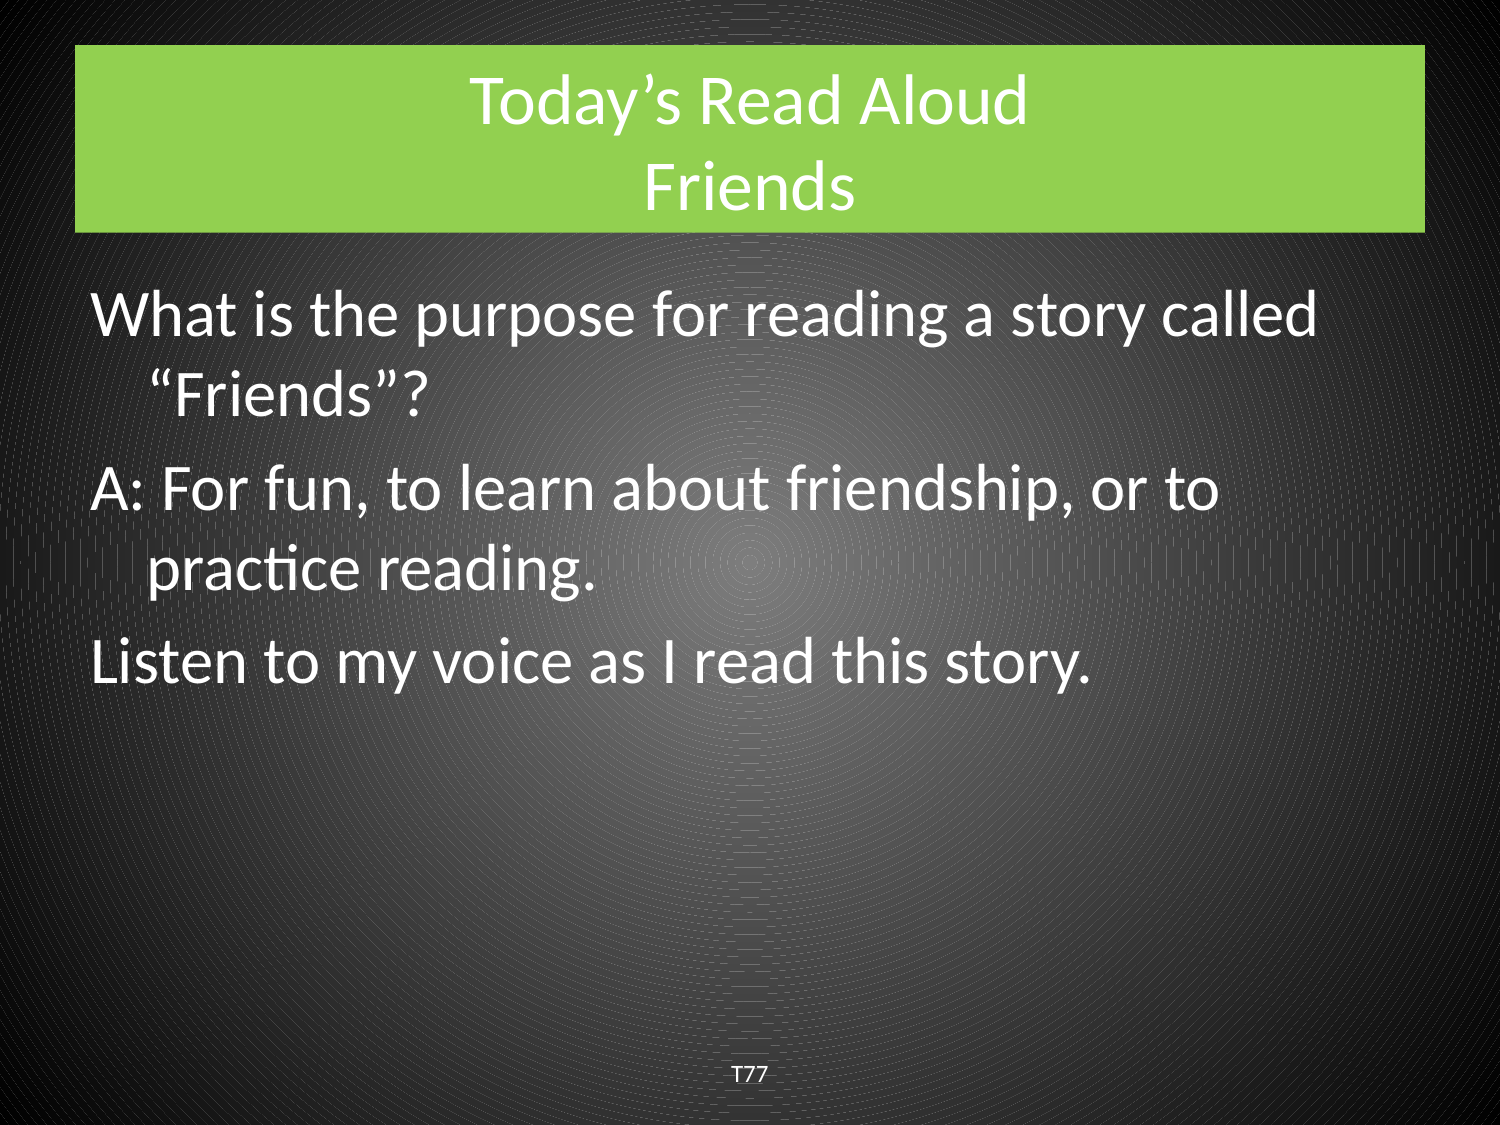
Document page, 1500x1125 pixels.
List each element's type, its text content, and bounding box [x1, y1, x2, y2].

title Today’s Read Aloud Friends [75, 45, 1425, 233]
list What is the purpose for reading a story called “Friends”? A: For fun, to learn about friendship, or to practice reading. Listen to my voice as I read this story. [75, 262, 1425, 1005]
footer T77 [512, 1042, 988, 1103]
